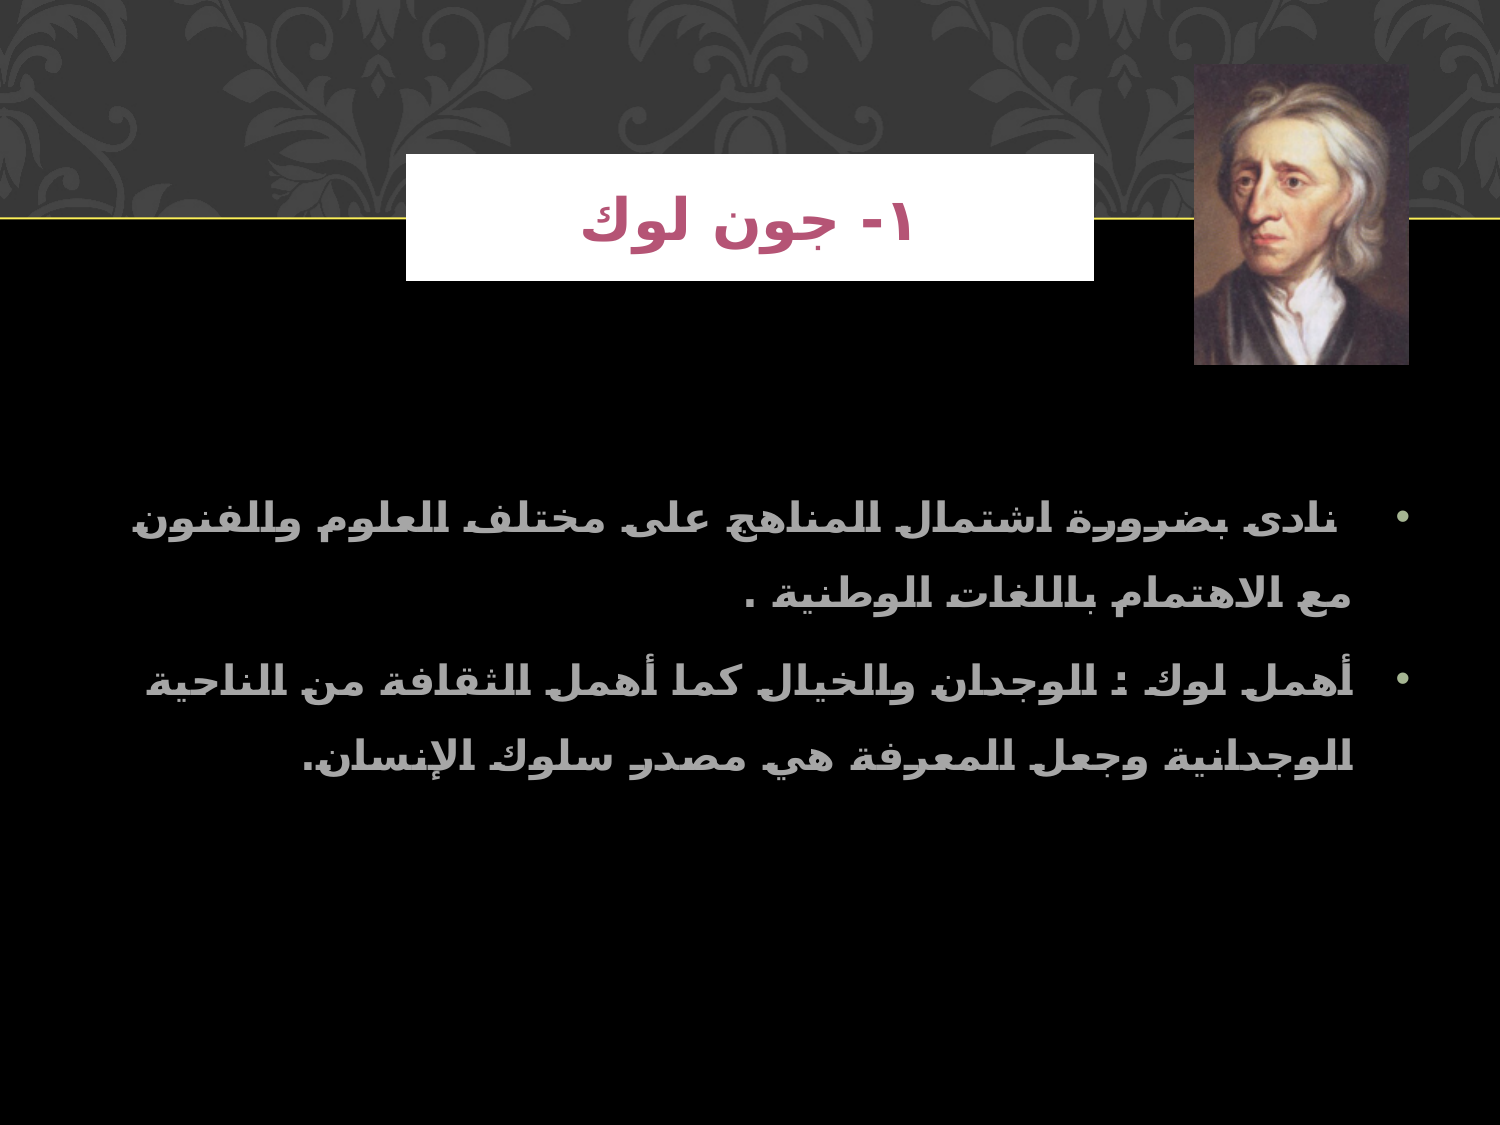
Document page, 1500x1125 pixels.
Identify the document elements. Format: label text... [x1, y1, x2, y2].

list نادى بضرورة اشتمال المناهج على مختلف العلوم والفنون مع الاهتمام باللغات الوطنية . أهمل لوك : الوجدان والخيال كما أهمل الثقافة من الناحية الوجدانية وجعل المعرفة هي مصدر سلوك الإنسان. [75, 331, 1425, 1000]
picture [1194, 64, 1409, 365]
title ١- جون لوك [406, 154, 1094, 281]
